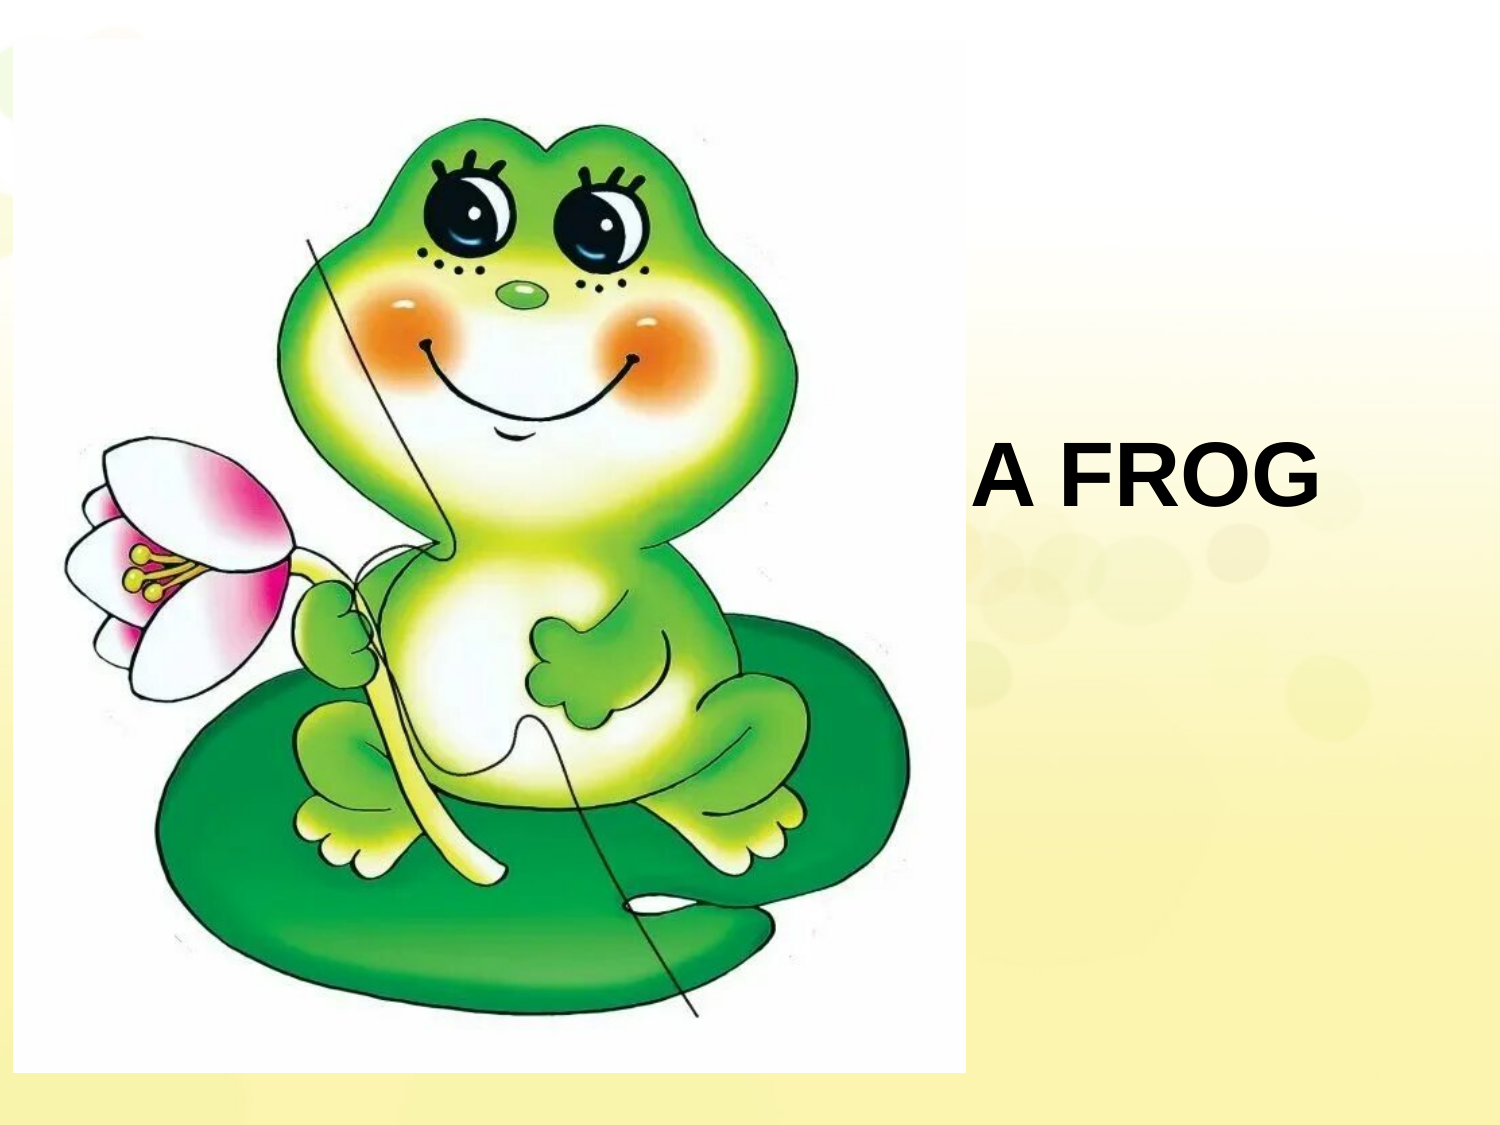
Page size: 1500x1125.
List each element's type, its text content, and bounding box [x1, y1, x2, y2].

title A FROG [970, 349, 1388, 591]
picture [0, 0, 1500, 1125]
